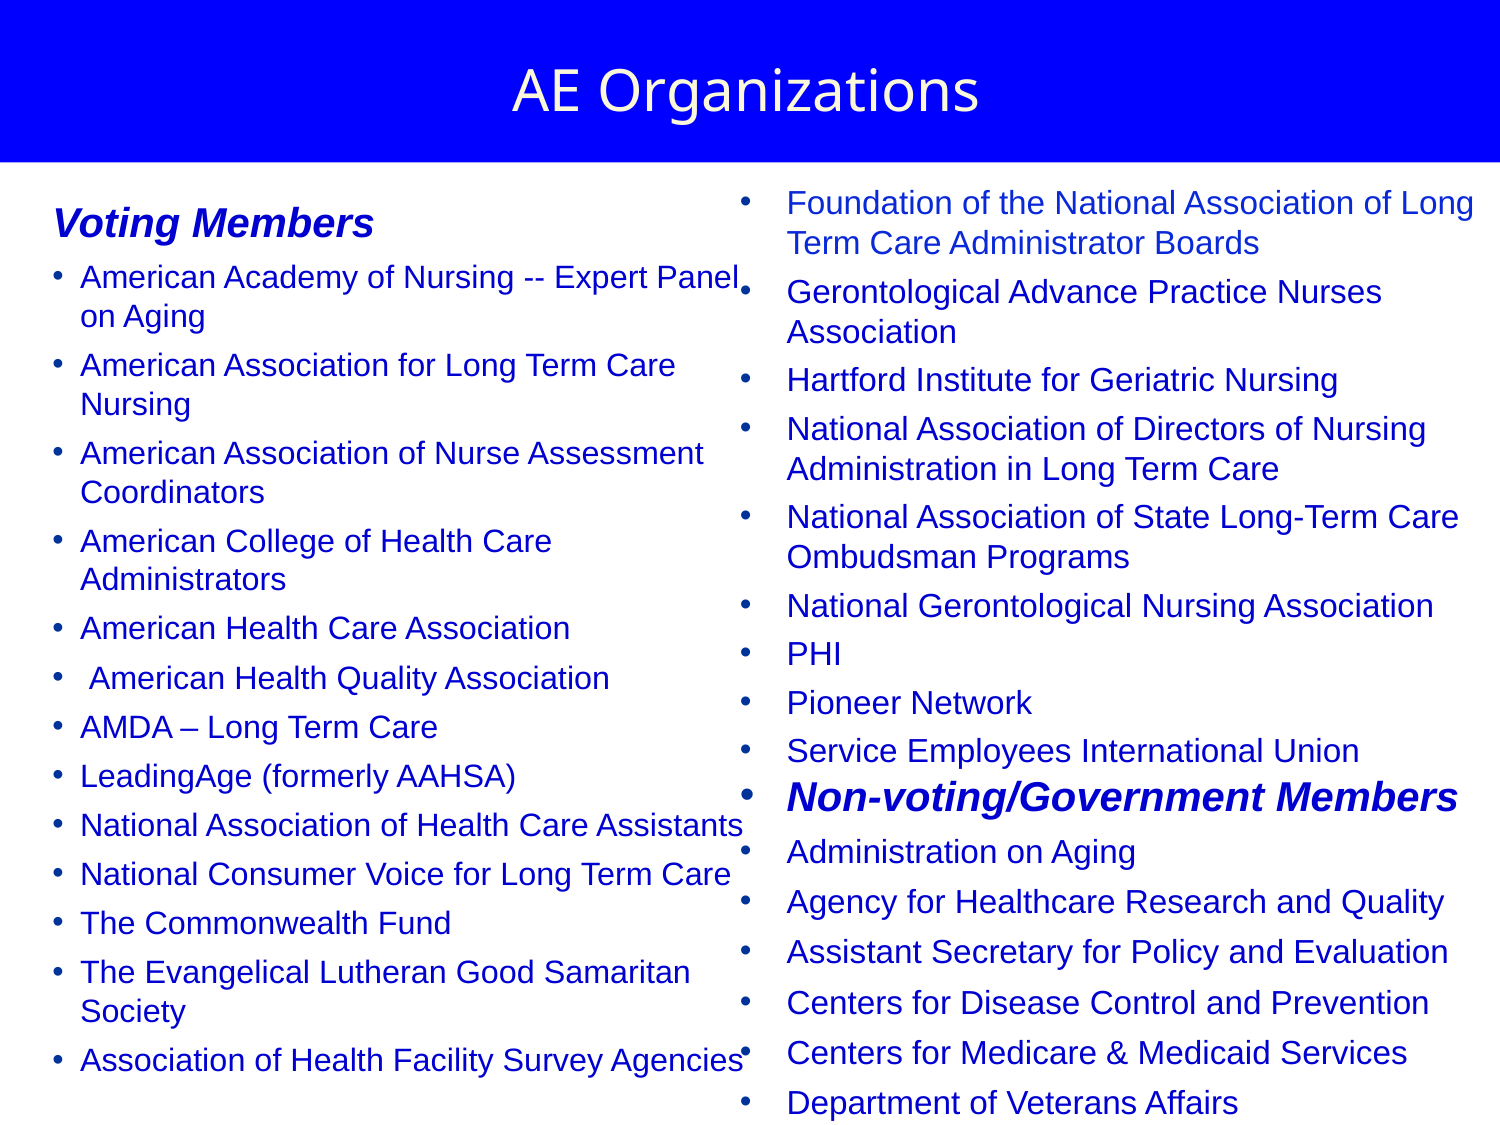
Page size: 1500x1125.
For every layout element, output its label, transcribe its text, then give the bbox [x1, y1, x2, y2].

text_box Foundation of the National Association of Long Term Care Administrator Boards Gerontological Advance Practice Nurses Association Hartford Institute for Geriatric Nursing National Association of Directors of Nursing Administration in Long Term Care National Association of State Long-Term Care Ombudsman Programs National Gerontological Nursing Association PHI Pioneer Network Service Employees International Union Non-voting/Government Members Administration on Aging Agency for Healthcare Research and Quality Assistant Secretary for Policy and Evaluation Centers for Disease Control and Prevention Centers for Medicare & Medicaid Services Department of Veterans Affairs [725, 174, 1500, 1125]
list Voting Members American Academy of Nursing -- Expert Panel on Aging American Association for Long Term Care Nursing American Association of Nurse Assessment Coordinators American College of Health Care Administrators American Health Care Association American Health Quality Association AMDA – Long Term Care LeadingAge (formerly AAHSA) National Association of Health Care Assistants National Consumer Voice for Long Term Care The Commonwealth Fund The Evangelical Lutheran Good Samaritan Society Association of Health Facility Survey Agencies [37, 187, 725, 1125]
title AE Organizations [0, 0, 1500, 163]
